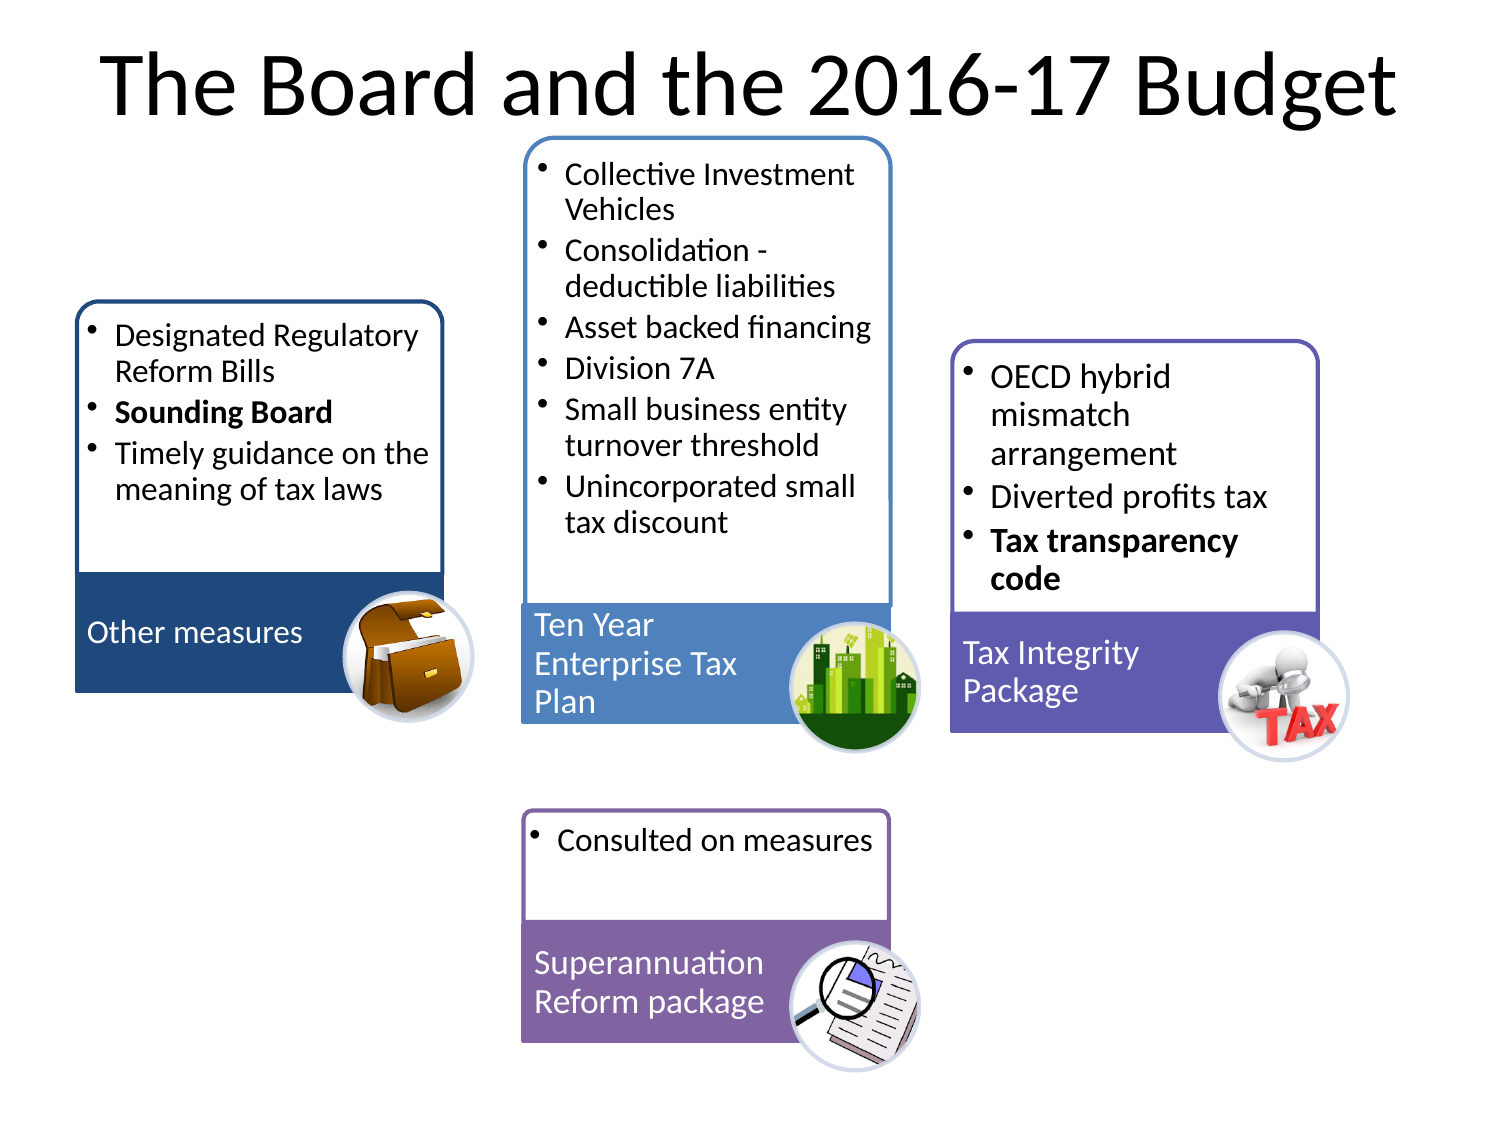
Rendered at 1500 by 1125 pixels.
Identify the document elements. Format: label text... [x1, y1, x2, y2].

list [57, 136, 1389, 1125]
title The Board and the 2016-17 Budget [75, 0, 1425, 173]
